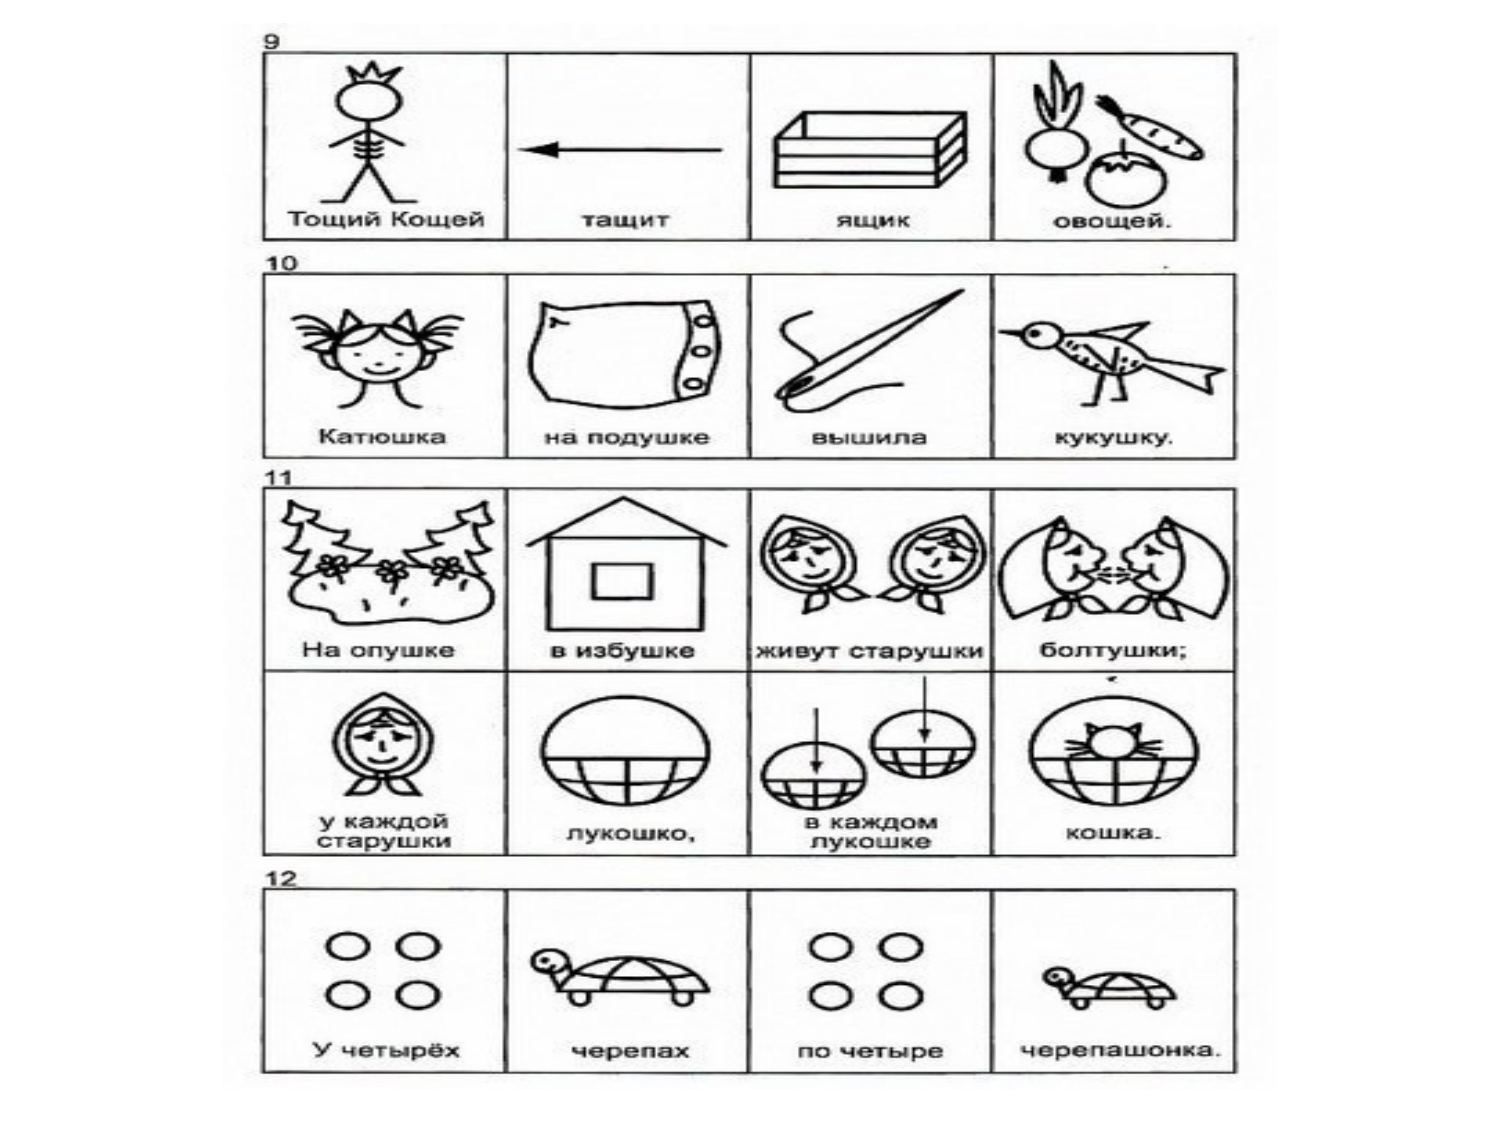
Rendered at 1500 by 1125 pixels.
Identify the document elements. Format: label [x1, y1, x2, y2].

picture [222, 23, 1278, 1091]
